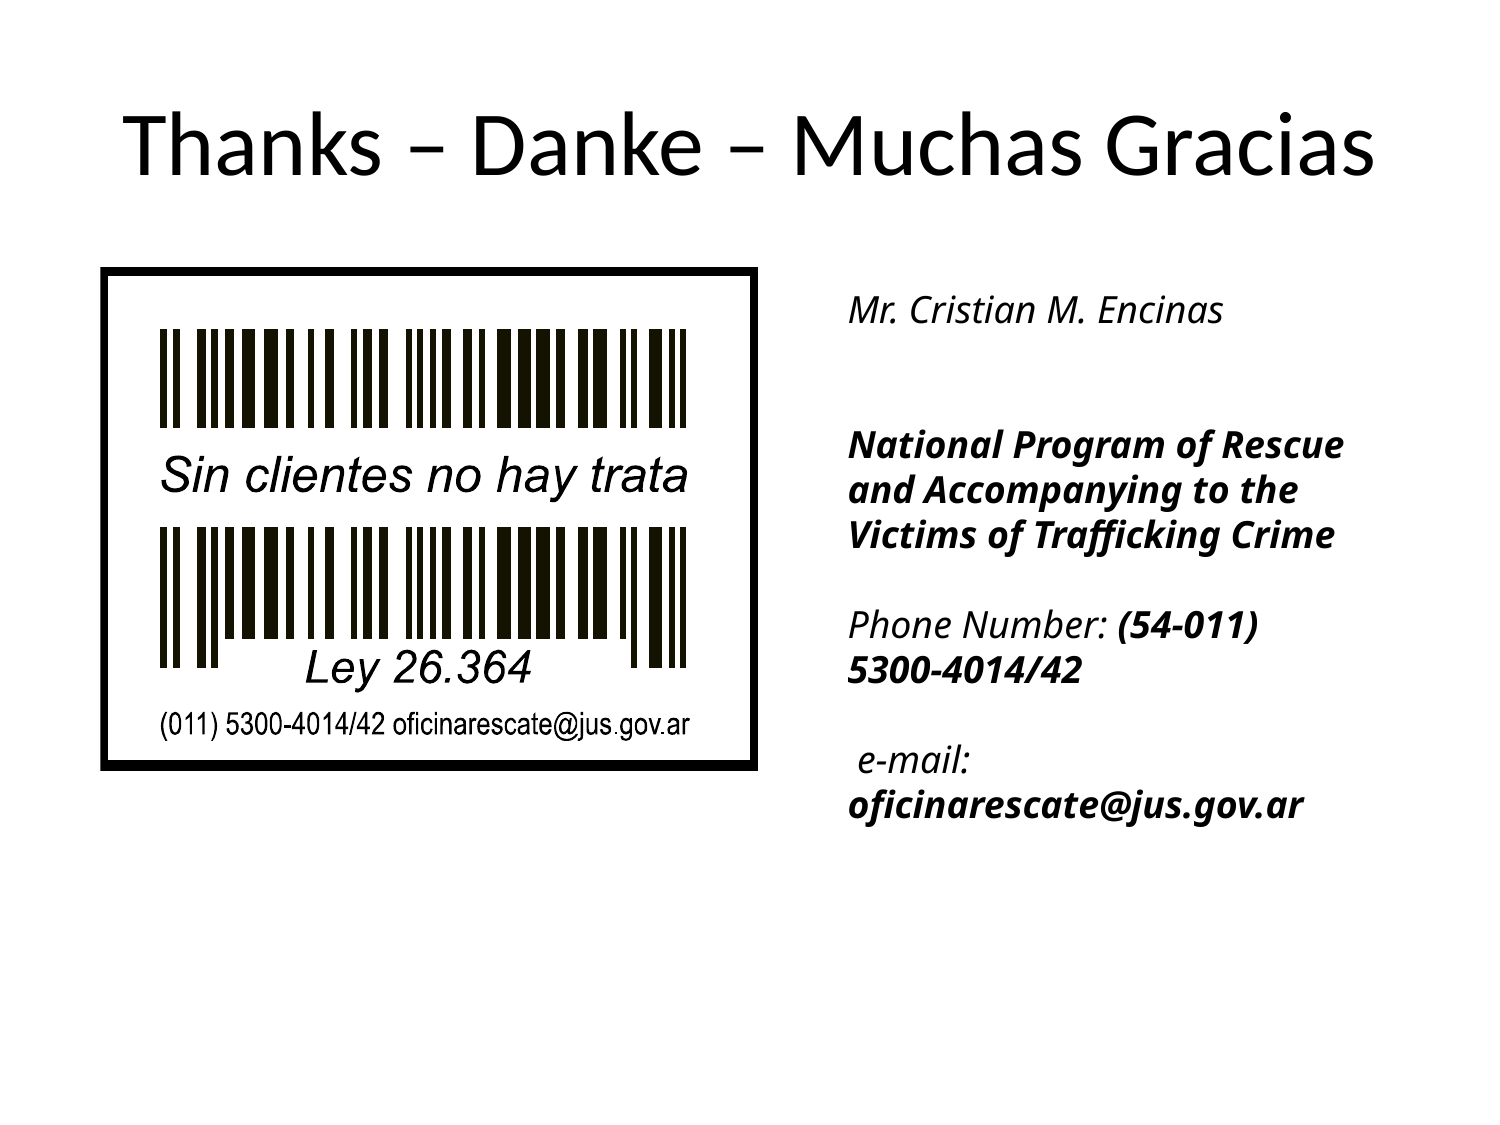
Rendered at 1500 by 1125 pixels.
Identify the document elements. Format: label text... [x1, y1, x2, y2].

title Thanks – Danke – Muchas Gracias [74, 44, 1426, 233]
text_box Mr. Cristian M. Encinas National Program of Rescue and Accompanying to the Victims of Trafficking Crime Phone Number: (54-011) 5300-4014/42 e-mail: oficinarescate@jus.gov.ar [832, 278, 1365, 834]
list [100, 266, 759, 772]
